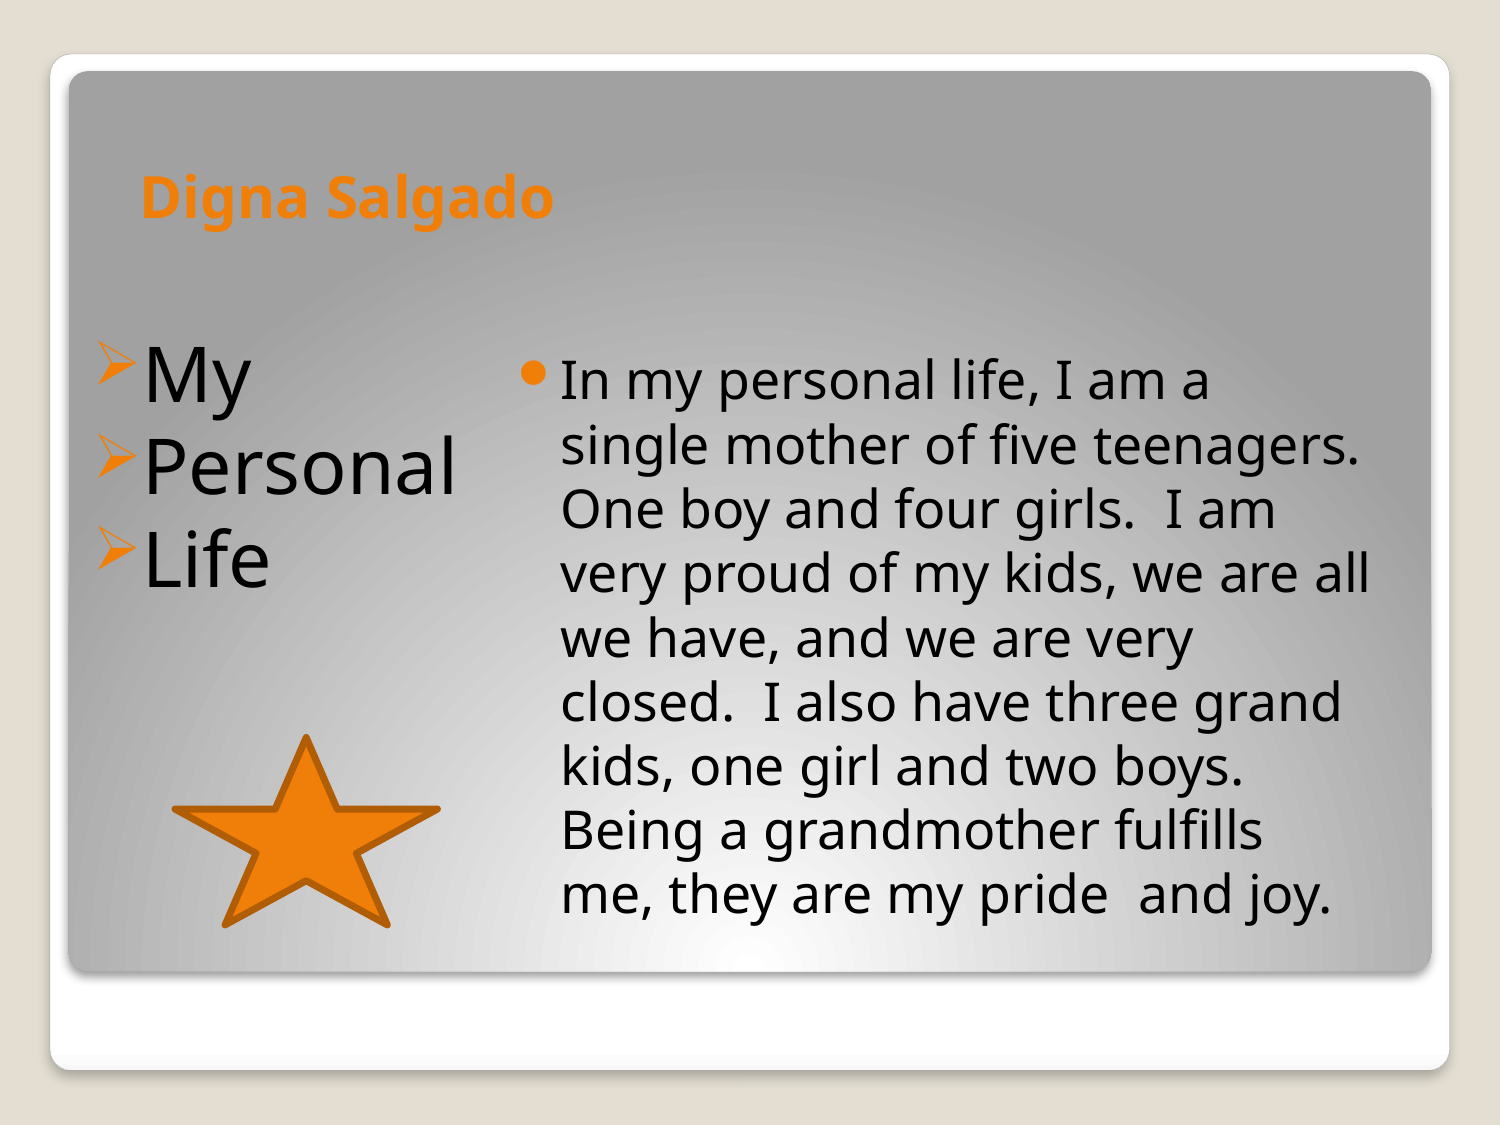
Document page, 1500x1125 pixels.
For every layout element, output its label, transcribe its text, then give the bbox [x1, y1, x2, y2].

list In my personal life, I am a single mother of five teenagers. One boy and four girls. I am very proud of my kids, we are all we have, and we are very closed. I also have three grand kids, one girl and two boys. Being a grandmother fulfills me, they are my pride and joy. [487, 262, 1388, 941]
text_box [171, 733, 441, 929]
title Digna Salgado [125, 87, 1050, 238]
list My Personal Life [75, 275, 569, 1045]
